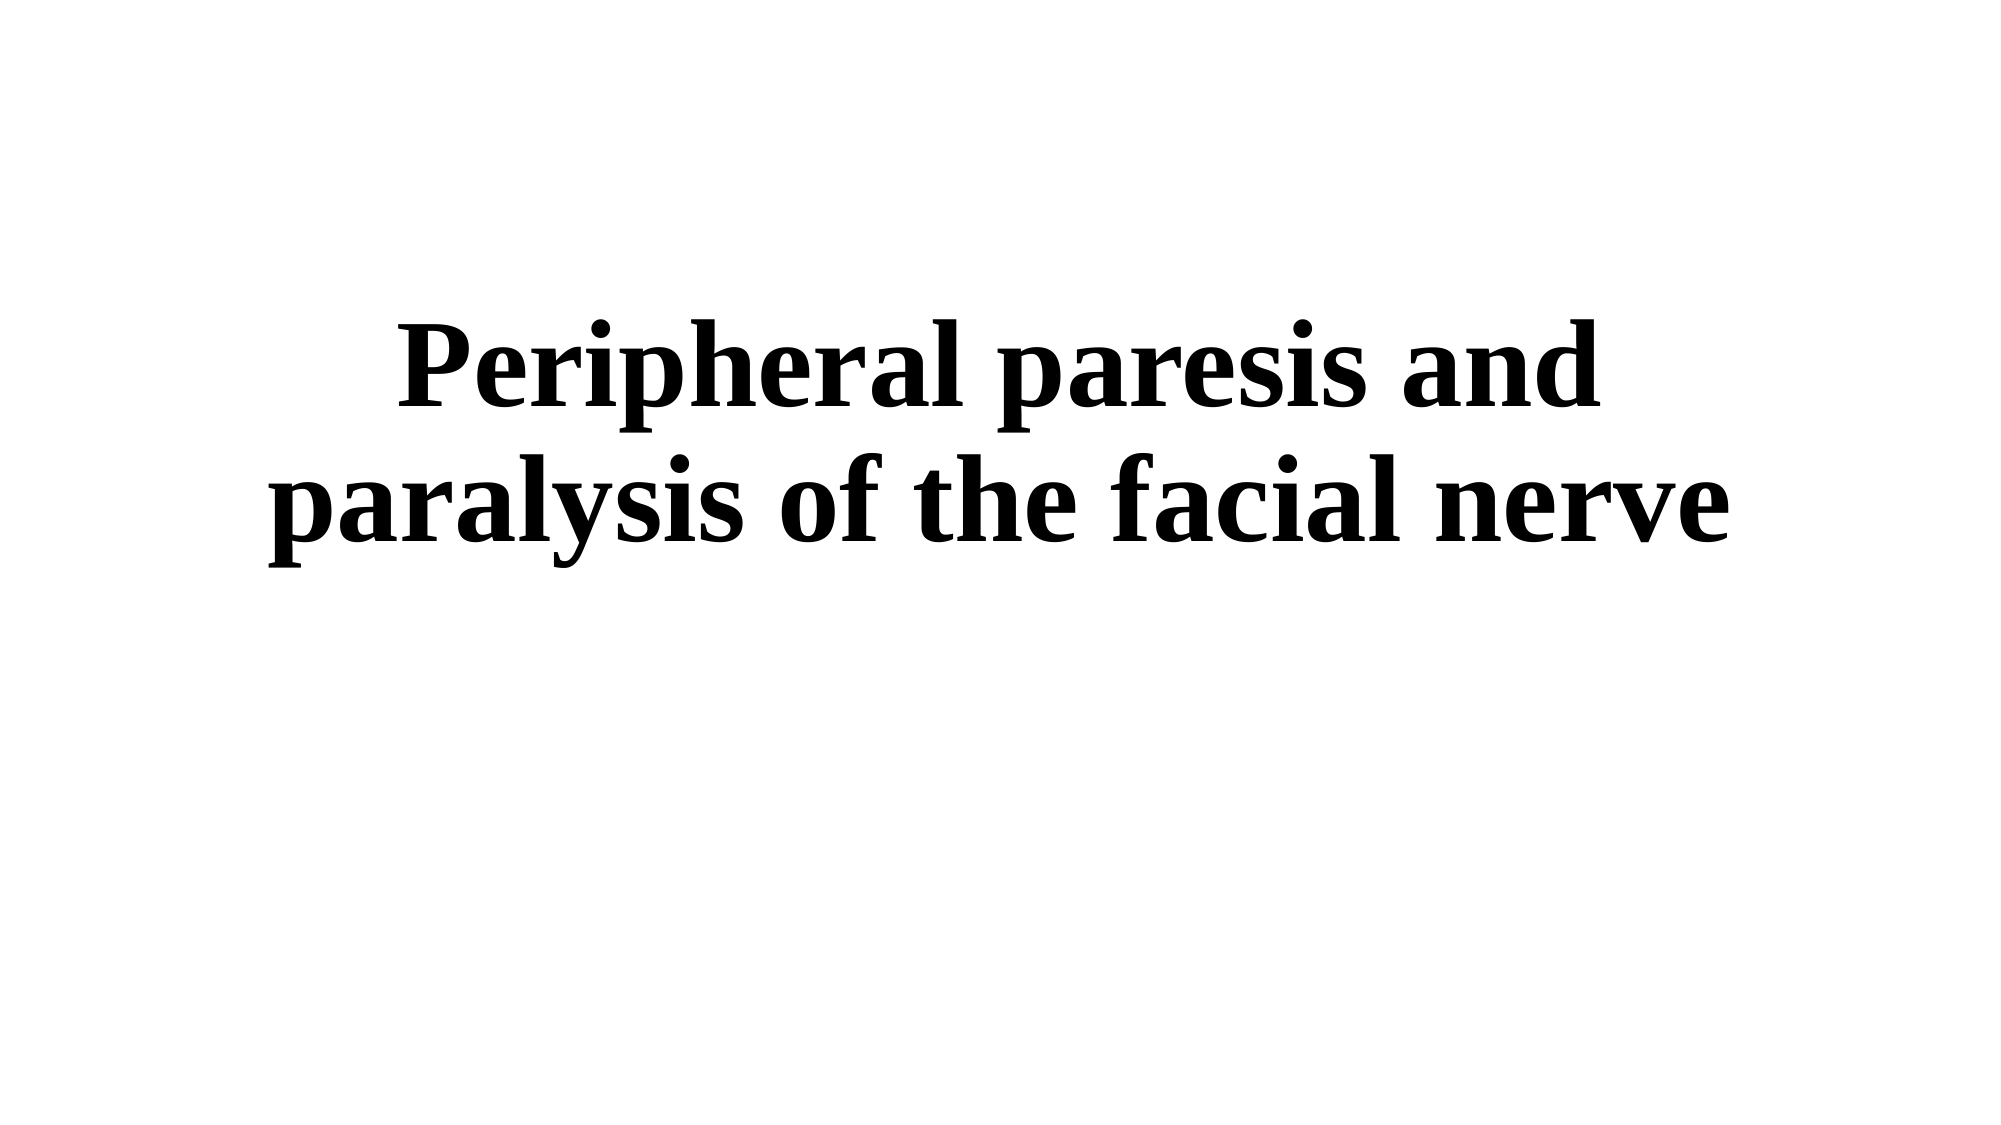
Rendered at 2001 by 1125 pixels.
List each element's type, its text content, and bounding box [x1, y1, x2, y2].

title Peripheral paresis and paralysis of the facial nerve [249, 184, 1750, 576]
